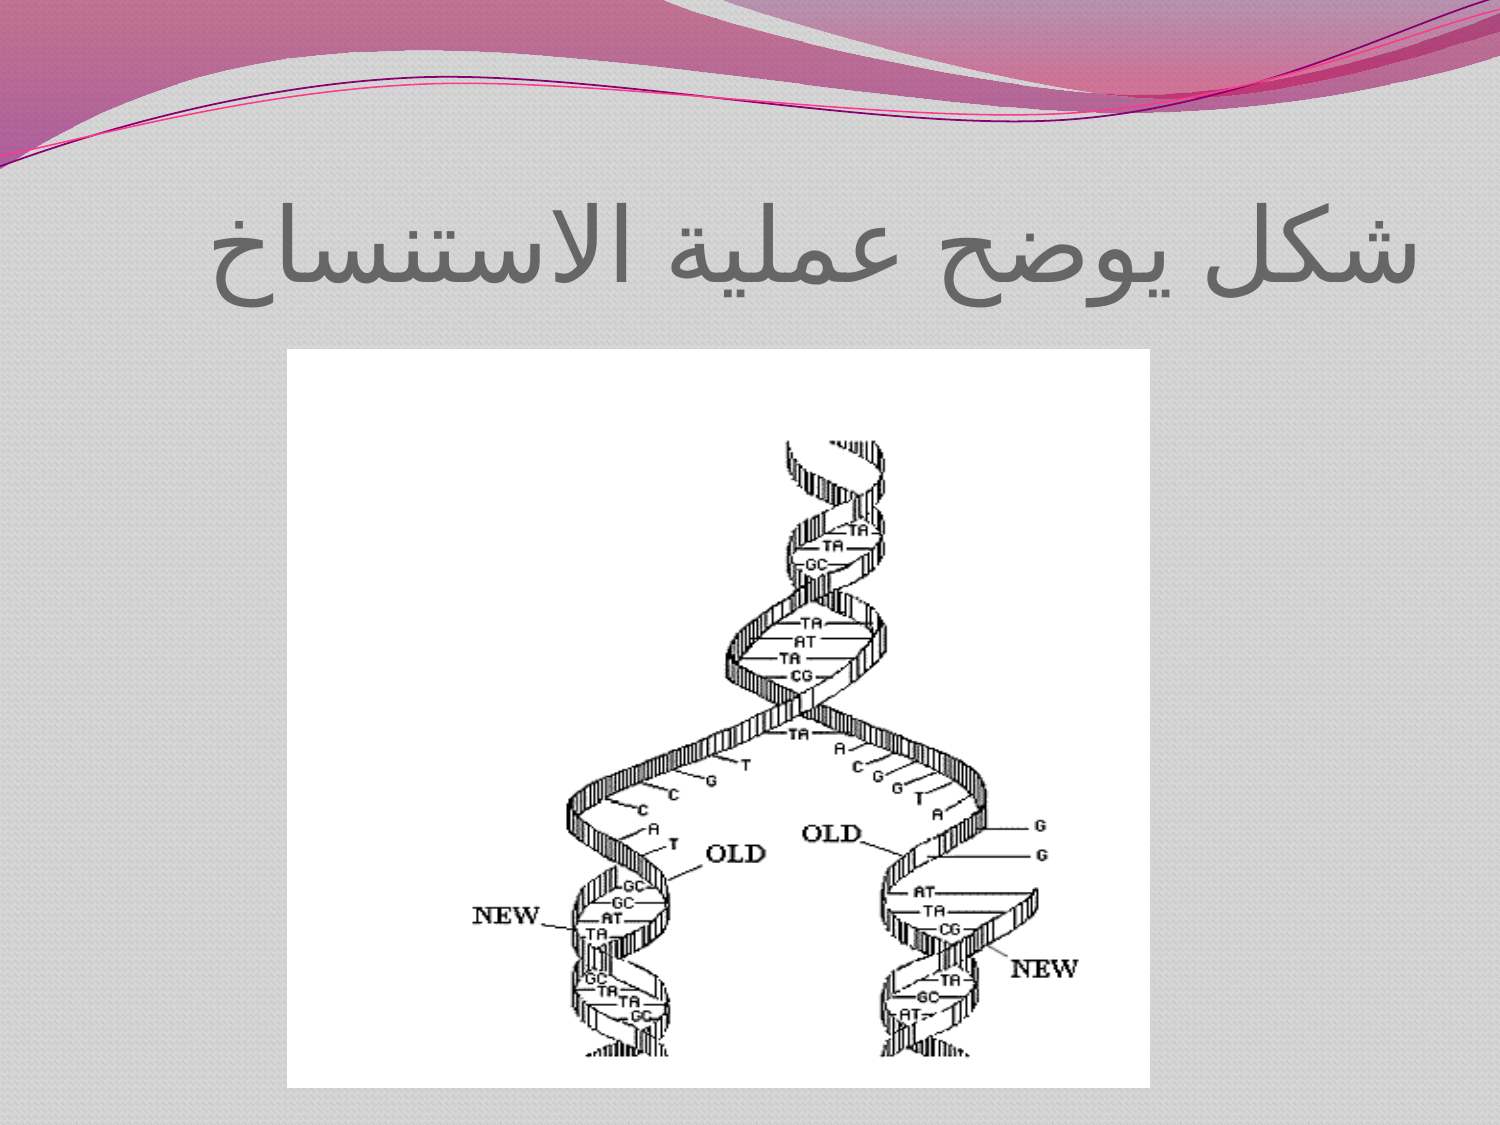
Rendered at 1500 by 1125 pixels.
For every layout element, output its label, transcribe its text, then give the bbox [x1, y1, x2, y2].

picture [287, 349, 1151, 1088]
title شكل يوضح عملية الاستنساخ [75, 115, 1425, 303]
